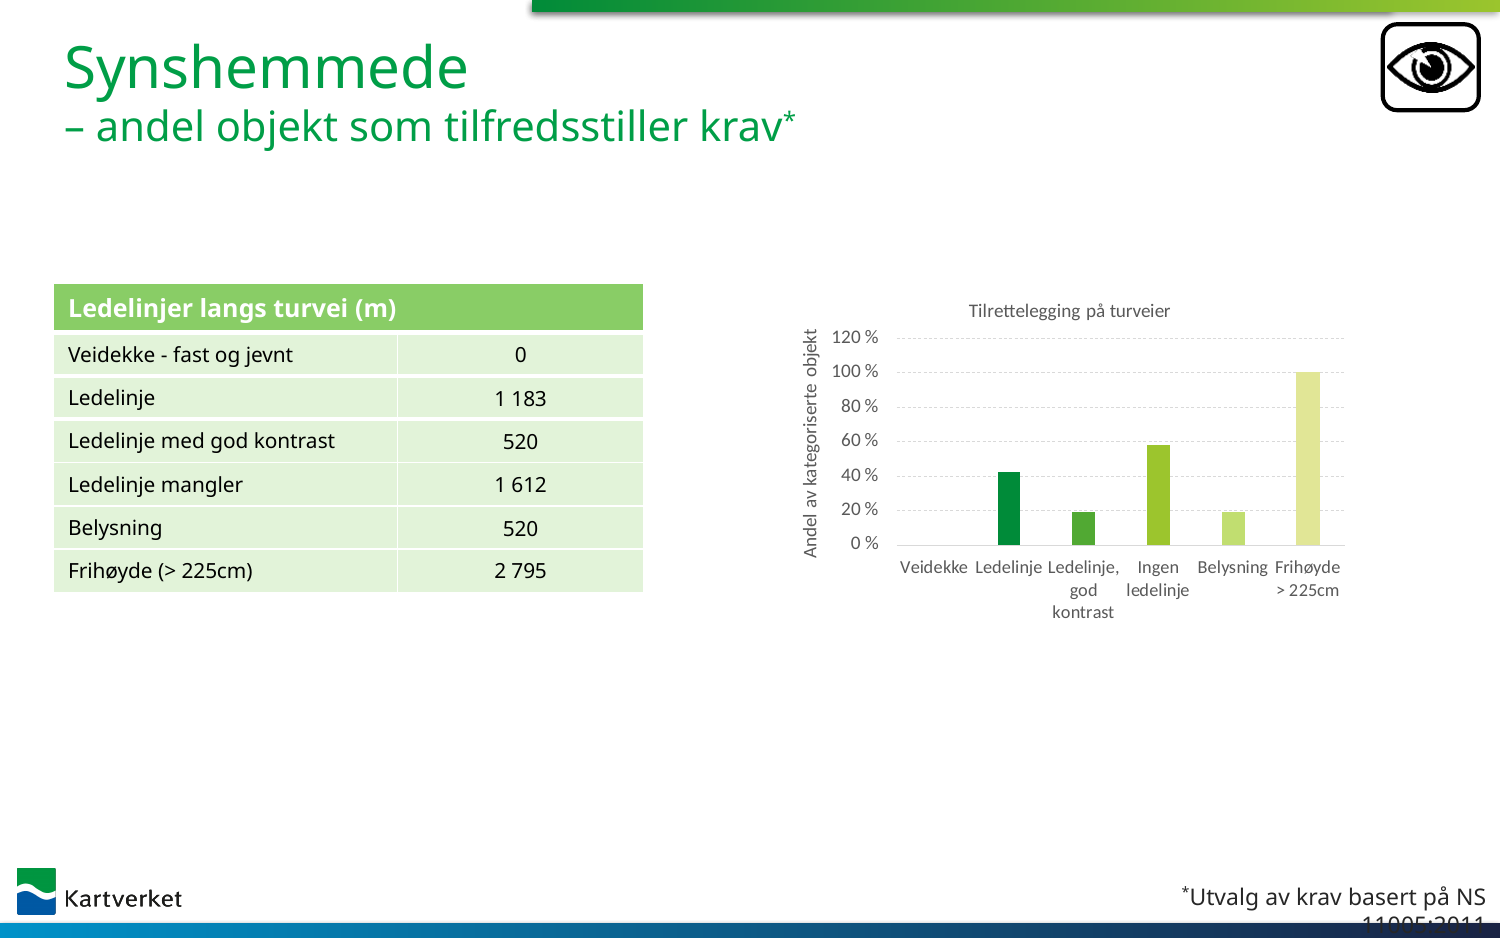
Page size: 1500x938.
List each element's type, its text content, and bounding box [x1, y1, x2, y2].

table_cell Belysning [54, 507, 397, 548]
text_box Synshemmede – andel objekt som tilfredsstiller krav* [49, 24, 1431, 158]
table_cell Ledelinje med god kontrast [54, 421, 397, 462]
table_cell 1 183 [398, 378, 643, 417]
table_cell 520 [398, 507, 643, 548]
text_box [1382, 24, 1480, 111]
table_cell 1 612 [398, 463, 643, 505]
table_cell 0 [398, 335, 643, 374]
table_cell Ledelinje [54, 378, 397, 417]
table_cell Ledelinje mangler [54, 463, 397, 505]
table_header Ledelinjer langs turvei (m) [54, 284, 643, 330]
text_box *Utvalg av krav basert på NS 11005:2011 [1068, 873, 1500, 938]
table_cell 520 [398, 421, 643, 462]
table_cell Veidekke - fast og jevnt [54, 335, 397, 374]
table_cell 2 795 [398, 550, 643, 592]
table_cell Frihøyde (> 225cm) [54, 550, 397, 592]
picture [791, 291, 1348, 630]
